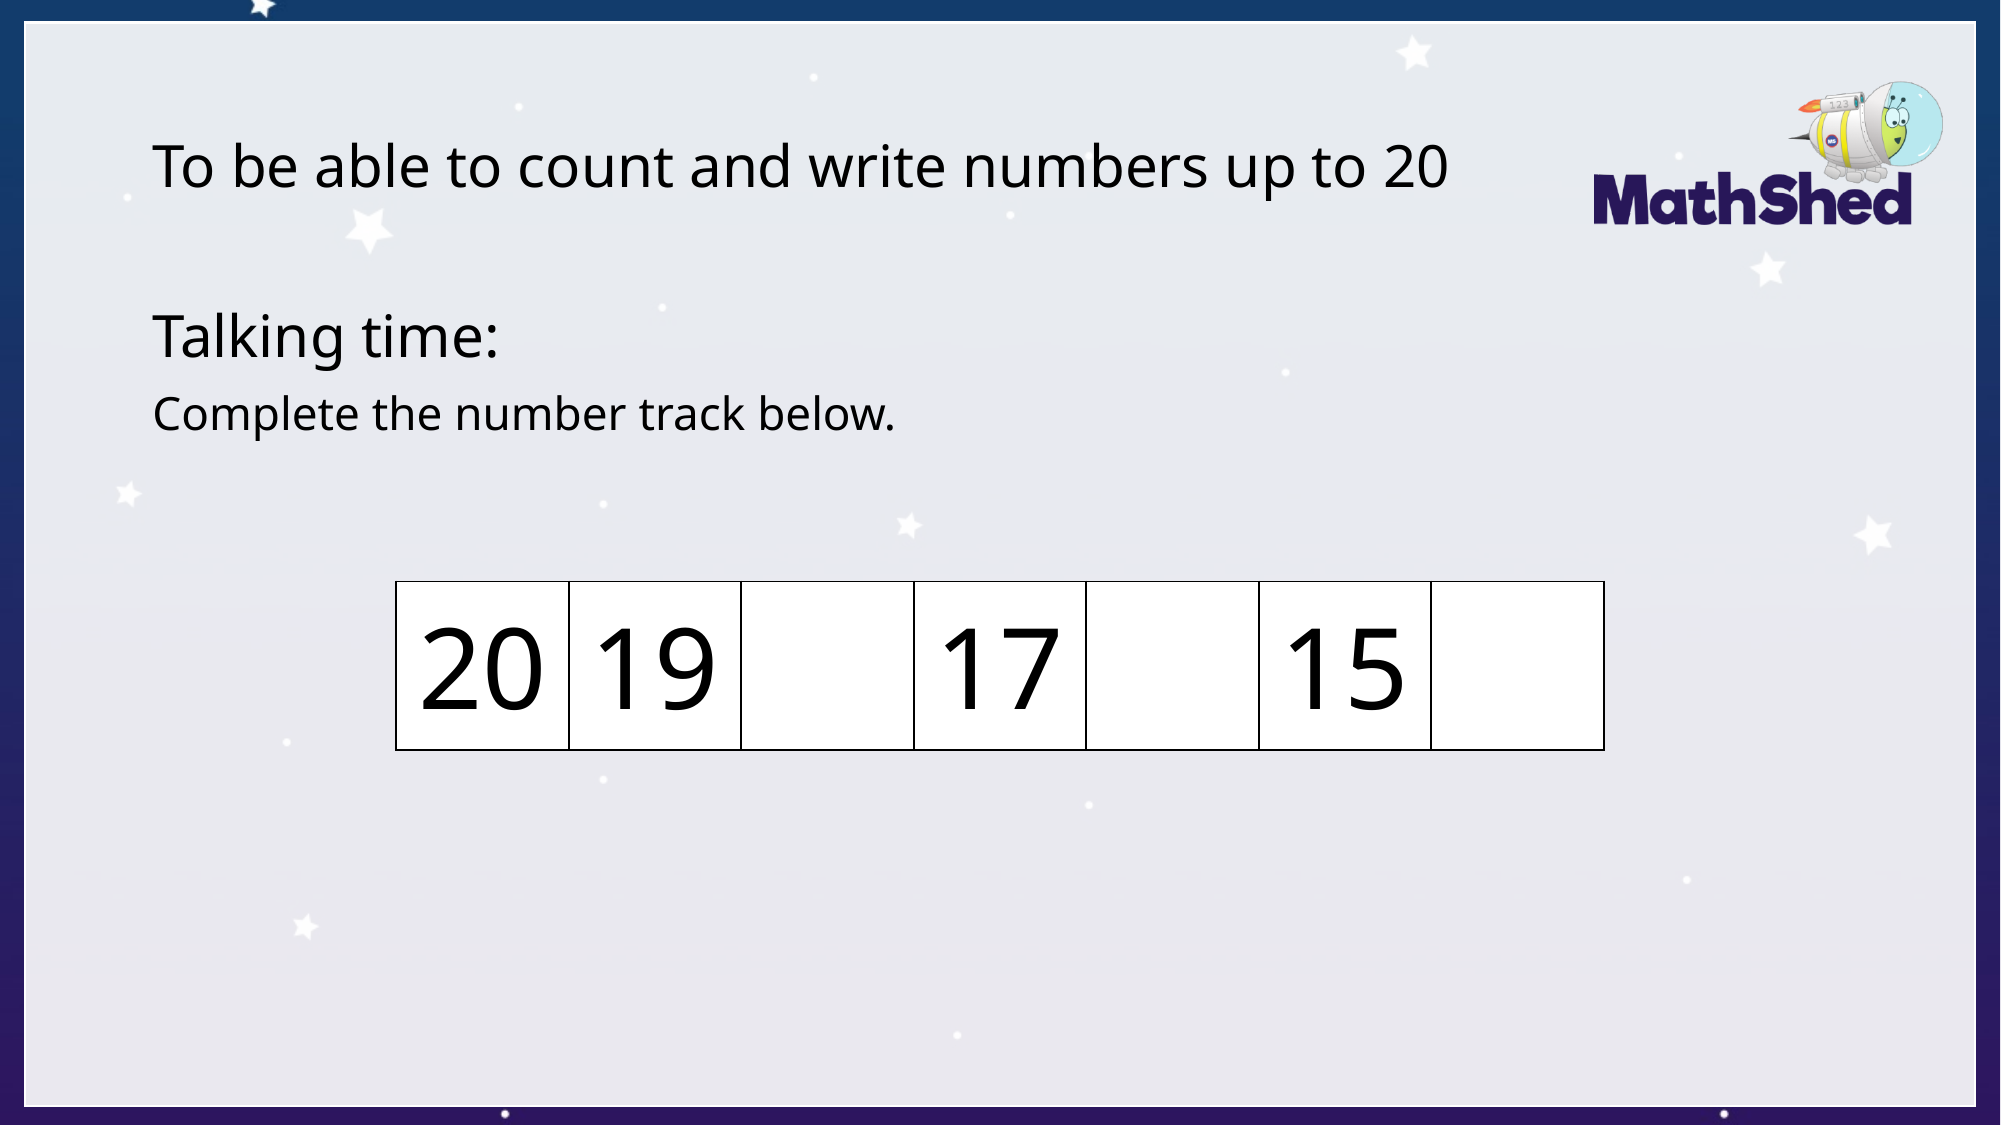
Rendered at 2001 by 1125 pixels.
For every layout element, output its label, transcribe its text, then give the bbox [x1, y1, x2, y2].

table_header 17 [915, 582, 1085, 749]
table_header 20 [397, 582, 568, 749]
table_header [1432, 582, 1603, 749]
title To be able to count and write numbers up to 20 [137, 59, 1578, 278]
table_header 19 [570, 582, 740, 749]
picture [0, 0, 2001, 1125]
list Talking time: Complete the number track below. [137, 299, 1863, 1014]
table_header 15 [1260, 582, 1430, 749]
table_header [742, 582, 913, 749]
table_header [1087, 582, 1258, 749]
